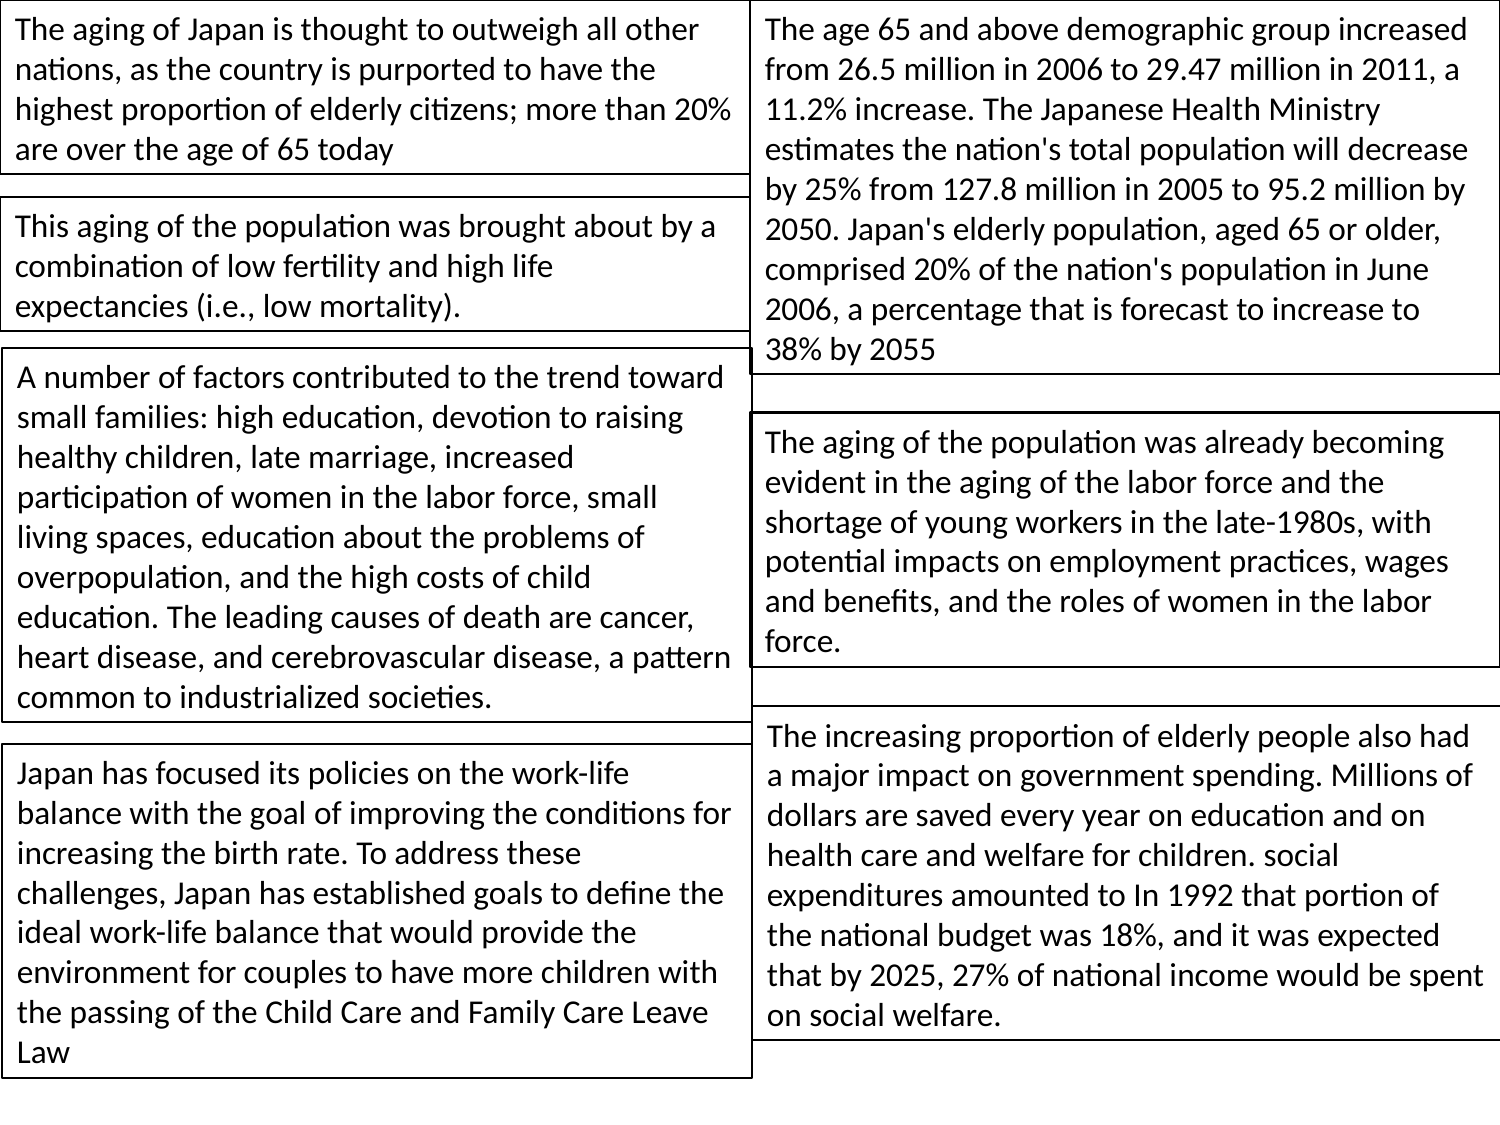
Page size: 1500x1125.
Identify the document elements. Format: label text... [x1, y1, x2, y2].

text_box The age 65 and above demographic group increased from 26.5 million in 2006 to 29.47 million in 2011, a 11.2% increase. The Japanese Health Ministry estimates the nation's total population will decrease by 25% from 127.8 million in 2005 to 95.2 million by 2050. Japan's elderly population, aged 65 or older, comprised 20% of the nation's population in June 2006, a percentage that is forecast to increase to 38% by 2055 [749, 0, 1500, 374]
text_box The aging of Japan is thought to outweigh all other nations, as the country is purported to have the highest proportion of elderly citizens; more than 20% are over the age of 65 today [0, 0, 749, 175]
text_box A number of factors contributed to the trend toward small families: high education, devotion to raising healthy children, late marriage, increased participation of women in the labor force, small living spaces, education about the problems of overpopulation, and the high costs of child education. The leading causes of death are cancer, heart disease, and cerebrovascular disease, a pattern common to industrialized societies. [2, 348, 753, 723]
text_box This aging of the population was brought about by a combination of low fertility and high life expectancies (i.e., low mortality). [0, 196, 750, 332]
text_box The increasing proportion of elderly people also had a major impact on government spending. Millions of dollars are saved every year on education and on health care and welfare for children. social expenditures amounted to In 1992 that portion of the national budget was 18%, and it was expected that by 2025, 27% of national income would be spent on social welfare. [752, 706, 1500, 1041]
text_box Japan has focused its policies on the work-life balance with the goal of improving the conditions for increasing the birth rate. To address these challenges, Japan has established goals to define the ideal work-life balance that would provide the environment for couples to have more children with the passing of the Child Care and Family Care Leave Law [2, 743, 753, 1078]
text_box The aging of the population was already becoming evident in the aging of the labor force and the shortage of young workers in the late-1980s, with potential impacts on employment practices, wages and benefits, and the roles of women in the labor force. [749, 412, 1500, 667]
